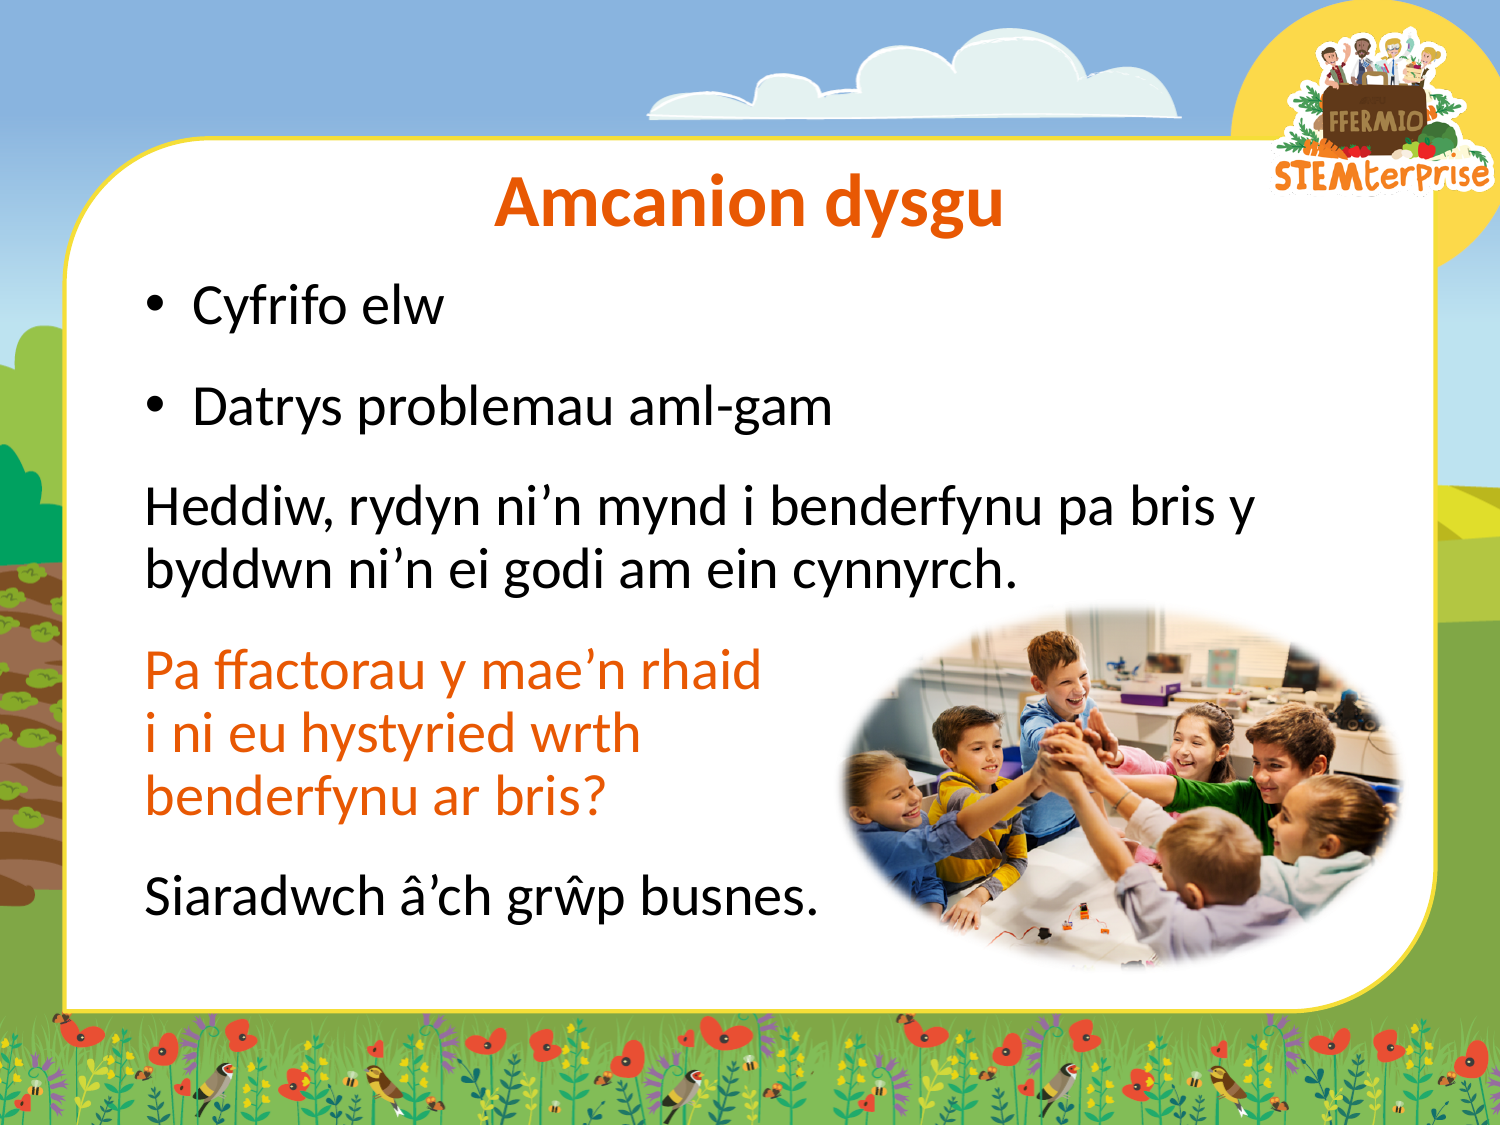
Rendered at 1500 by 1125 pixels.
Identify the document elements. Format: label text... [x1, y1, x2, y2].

picture [0, 0, 1500, 1125]
title Amcanion dysgu [218, 137, 1282, 256]
list Cyfrifo elw Datrys problemau aml-gam Heddiw, rydyn ni’n mynd i benderfynu pa bris y byddwn ni’n ei godi am ein cynnyrch. Pa ffactorau y mae’n rhaid i ni eu hystyried wrth benderfynu ar bris? Siaradwch â’ch grŵp busnes. [129, 267, 1371, 988]
